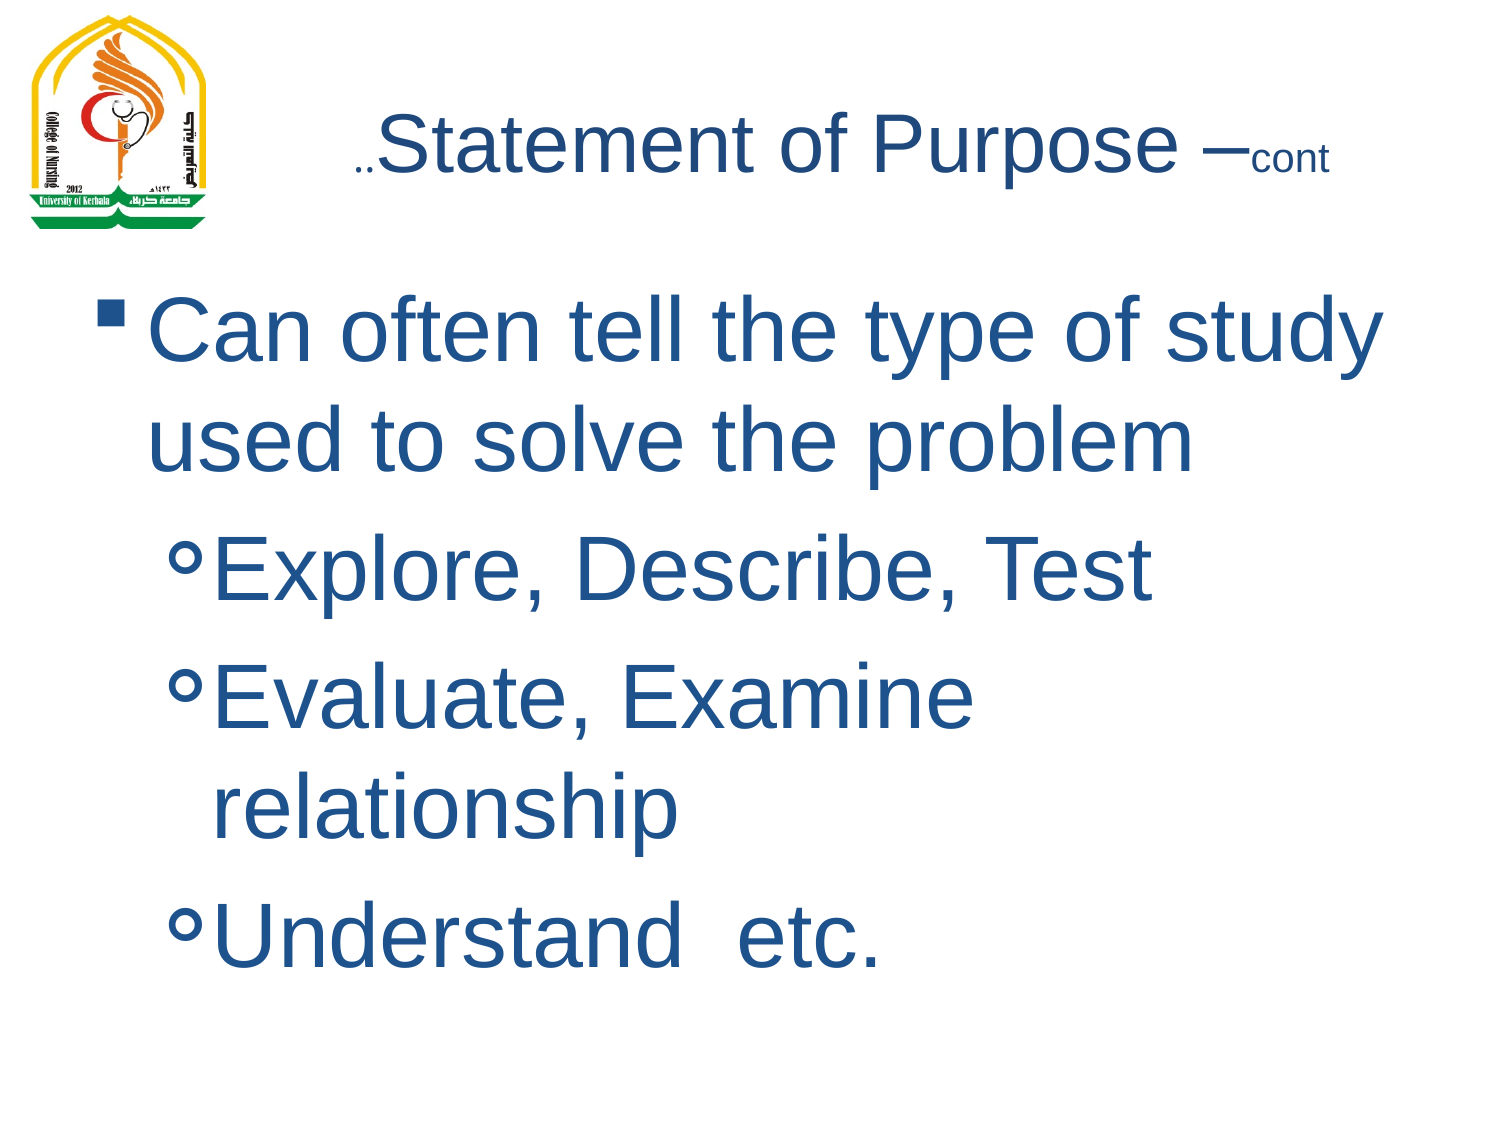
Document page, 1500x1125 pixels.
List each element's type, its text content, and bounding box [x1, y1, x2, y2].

title Statement of Purpose –cont.. [301, 45, 1425, 233]
list Can often tell the type of study used to solve the problem Explore, Describe, Test Evaluate, Examine relationship Understand etc. [75, 262, 1425, 1005]
picture [29, 15, 206, 229]
